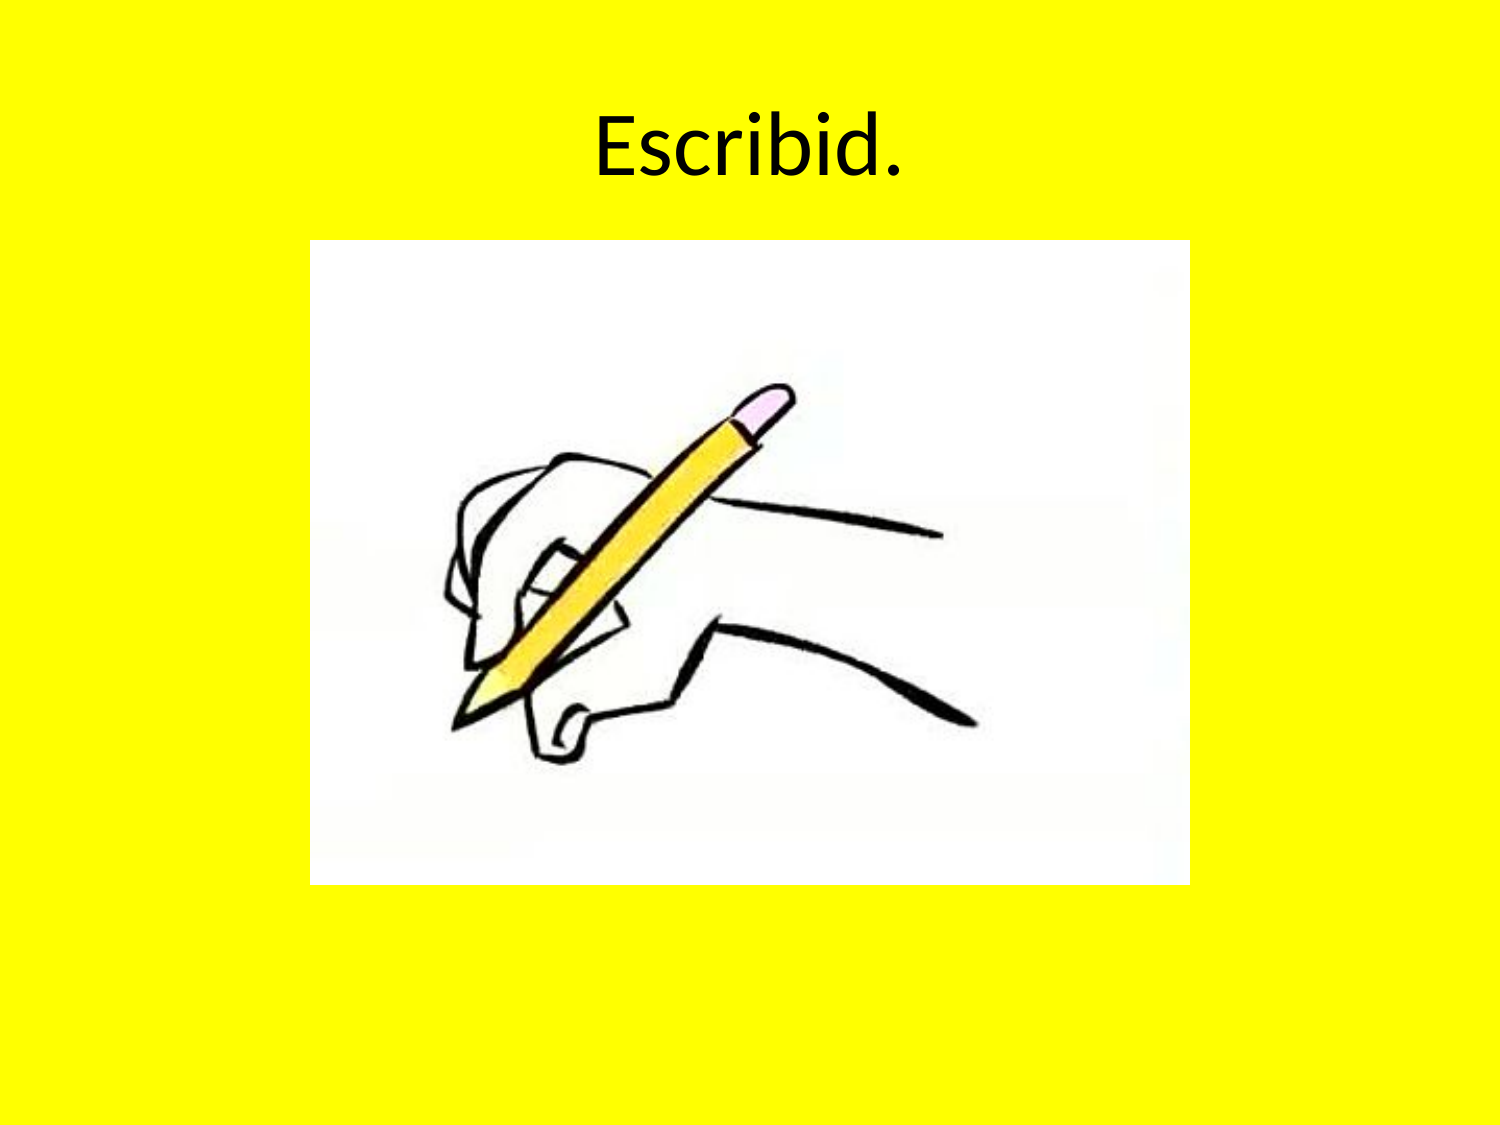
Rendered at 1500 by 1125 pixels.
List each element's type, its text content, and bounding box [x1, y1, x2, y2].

picture [310, 240, 1190, 885]
title Escribid. [75, 45, 1425, 233]
